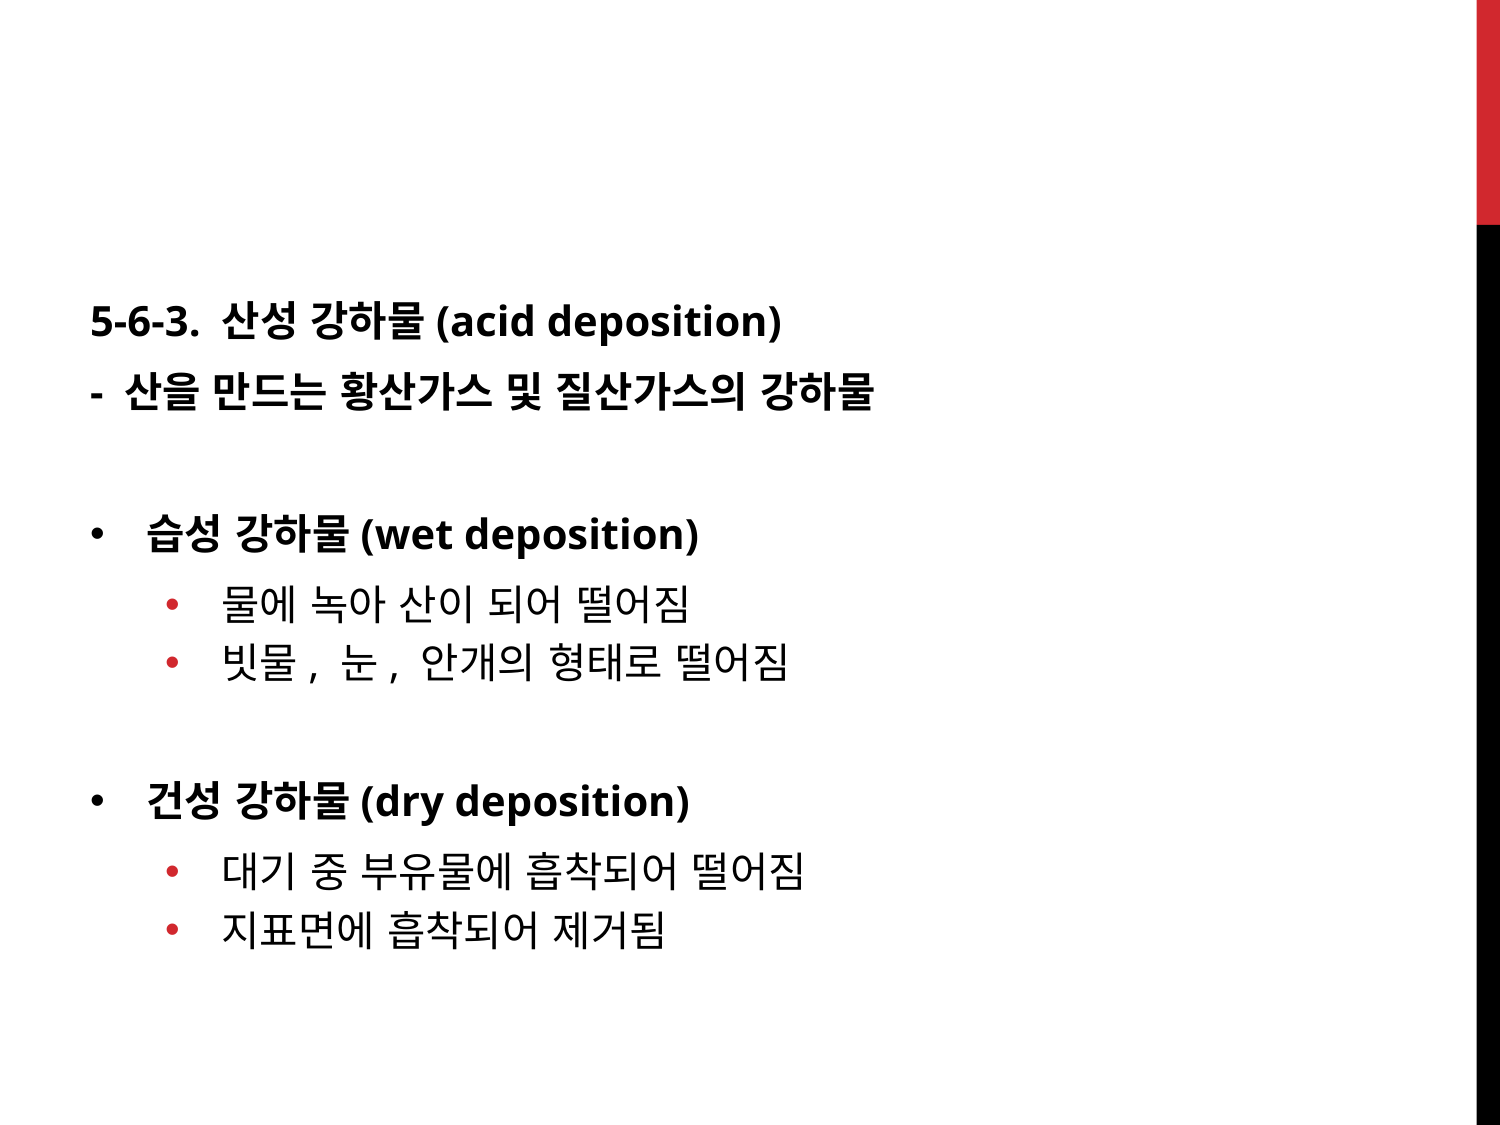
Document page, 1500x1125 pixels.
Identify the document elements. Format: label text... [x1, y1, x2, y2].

list 5-6-3. 산성 강하물(acid deposition) - 산을 만드는 황산가스 및 질산가스의 강하물 습성 강하물(wet deposition) 물에 녹아 산이 되어 떨어짐 빗물, 눈, 안개의 형태로 떨어짐 건성 강하물(dry deposition) 대기 중 부유물에 흡착되어 떨어짐 지표면에 흡착되어 제거됨 [75, 287, 1325, 1005]
